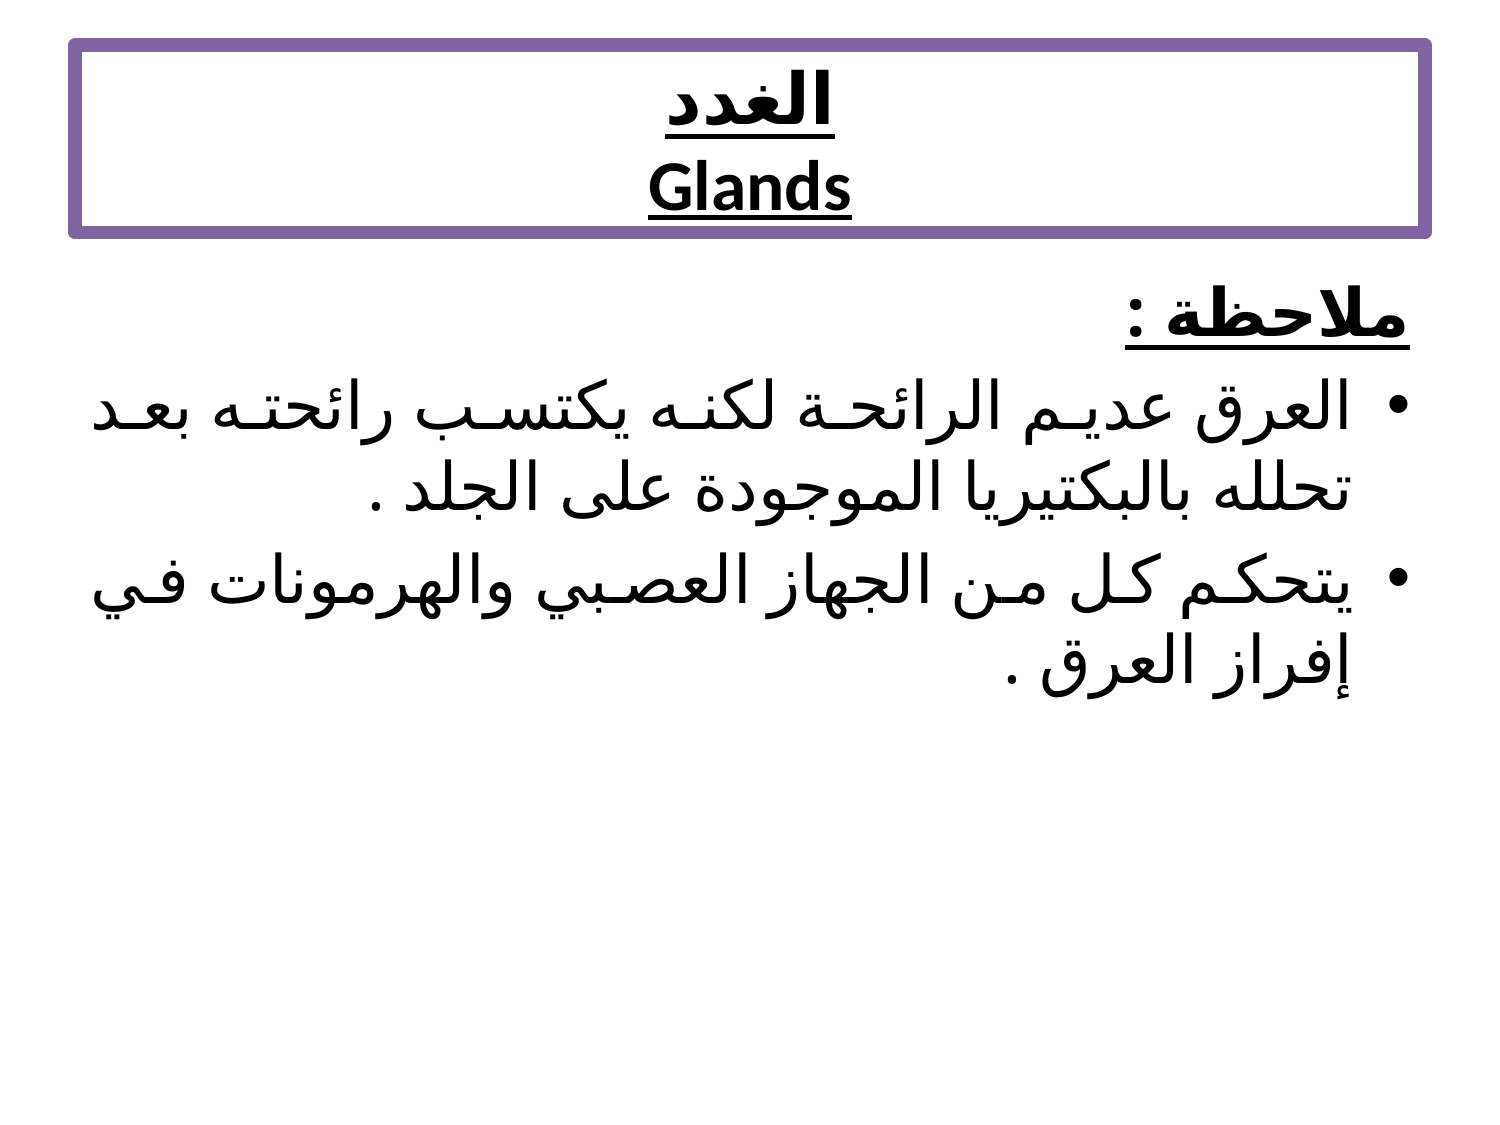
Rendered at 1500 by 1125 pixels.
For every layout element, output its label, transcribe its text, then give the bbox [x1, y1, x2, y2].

list ملاحظة : العرق عديم الرائحة لكنه يكتسب رائحته بعد تحلله بالبكتيريا الموجودة على الجلد . يتحكم كل من الجهاز العصبي والهرمونات في إفراز العرق . [75, 262, 1425, 1005]
title الغدد Glands [75, 45, 1425, 233]
